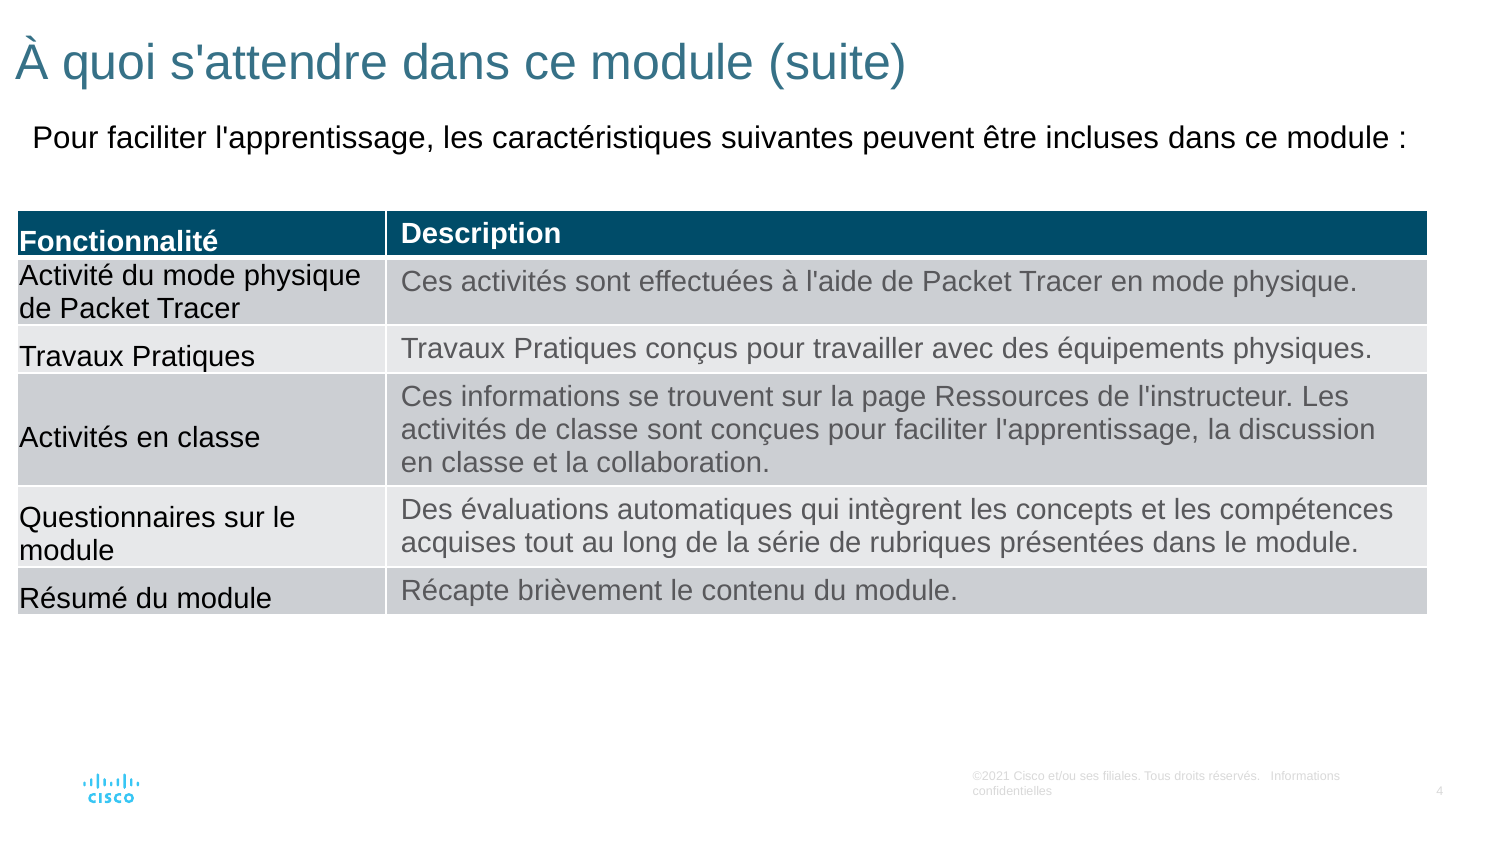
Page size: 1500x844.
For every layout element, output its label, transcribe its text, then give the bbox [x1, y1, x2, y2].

table_cell Récapte brièvement le contenu du module. [387, 568, 1427, 614]
table_cell Questionnaires sur le module [18, 487, 385, 566]
table_header Description [387, 211, 1427, 255]
table_header Fonctionnalité [18, 211, 385, 255]
table_cell Activité du mode physique de Packet Tracer [18, 260, 385, 324]
table_cell Résumé du module [18, 568, 385, 614]
table_cell Travaux Pratiques [18, 326, 385, 372]
table_cell Ces informations se trouvent sur la page Ressources de l'instructeur. Les activités de classe sont conçues pour faciliter l'apprentissage, la discussion en classe et la collaboration. [387, 374, 1427, 485]
table_cell Travaux Pratiques conçus pour travailler avec des équipements physiques. [387, 326, 1427, 372]
table_cell Des évaluations automatiques qui intègrent les concepts et les compétences acquises tout au long de la série de rubriques présentées dans le module. [387, 487, 1427, 566]
table_cell Ces activités sont effectuées à l'aide de Packet Tracer en mode physique. [387, 260, 1427, 324]
title À quoi s'attendre dans ce module (suite) [0, 0, 1500, 122]
table_cell Activités en classe [18, 374, 385, 485]
text_box Pour faciliter l'apprentissage, les caractéristiques suivantes peuvent être incluses dans ce module : [17, 109, 1470, 167]
